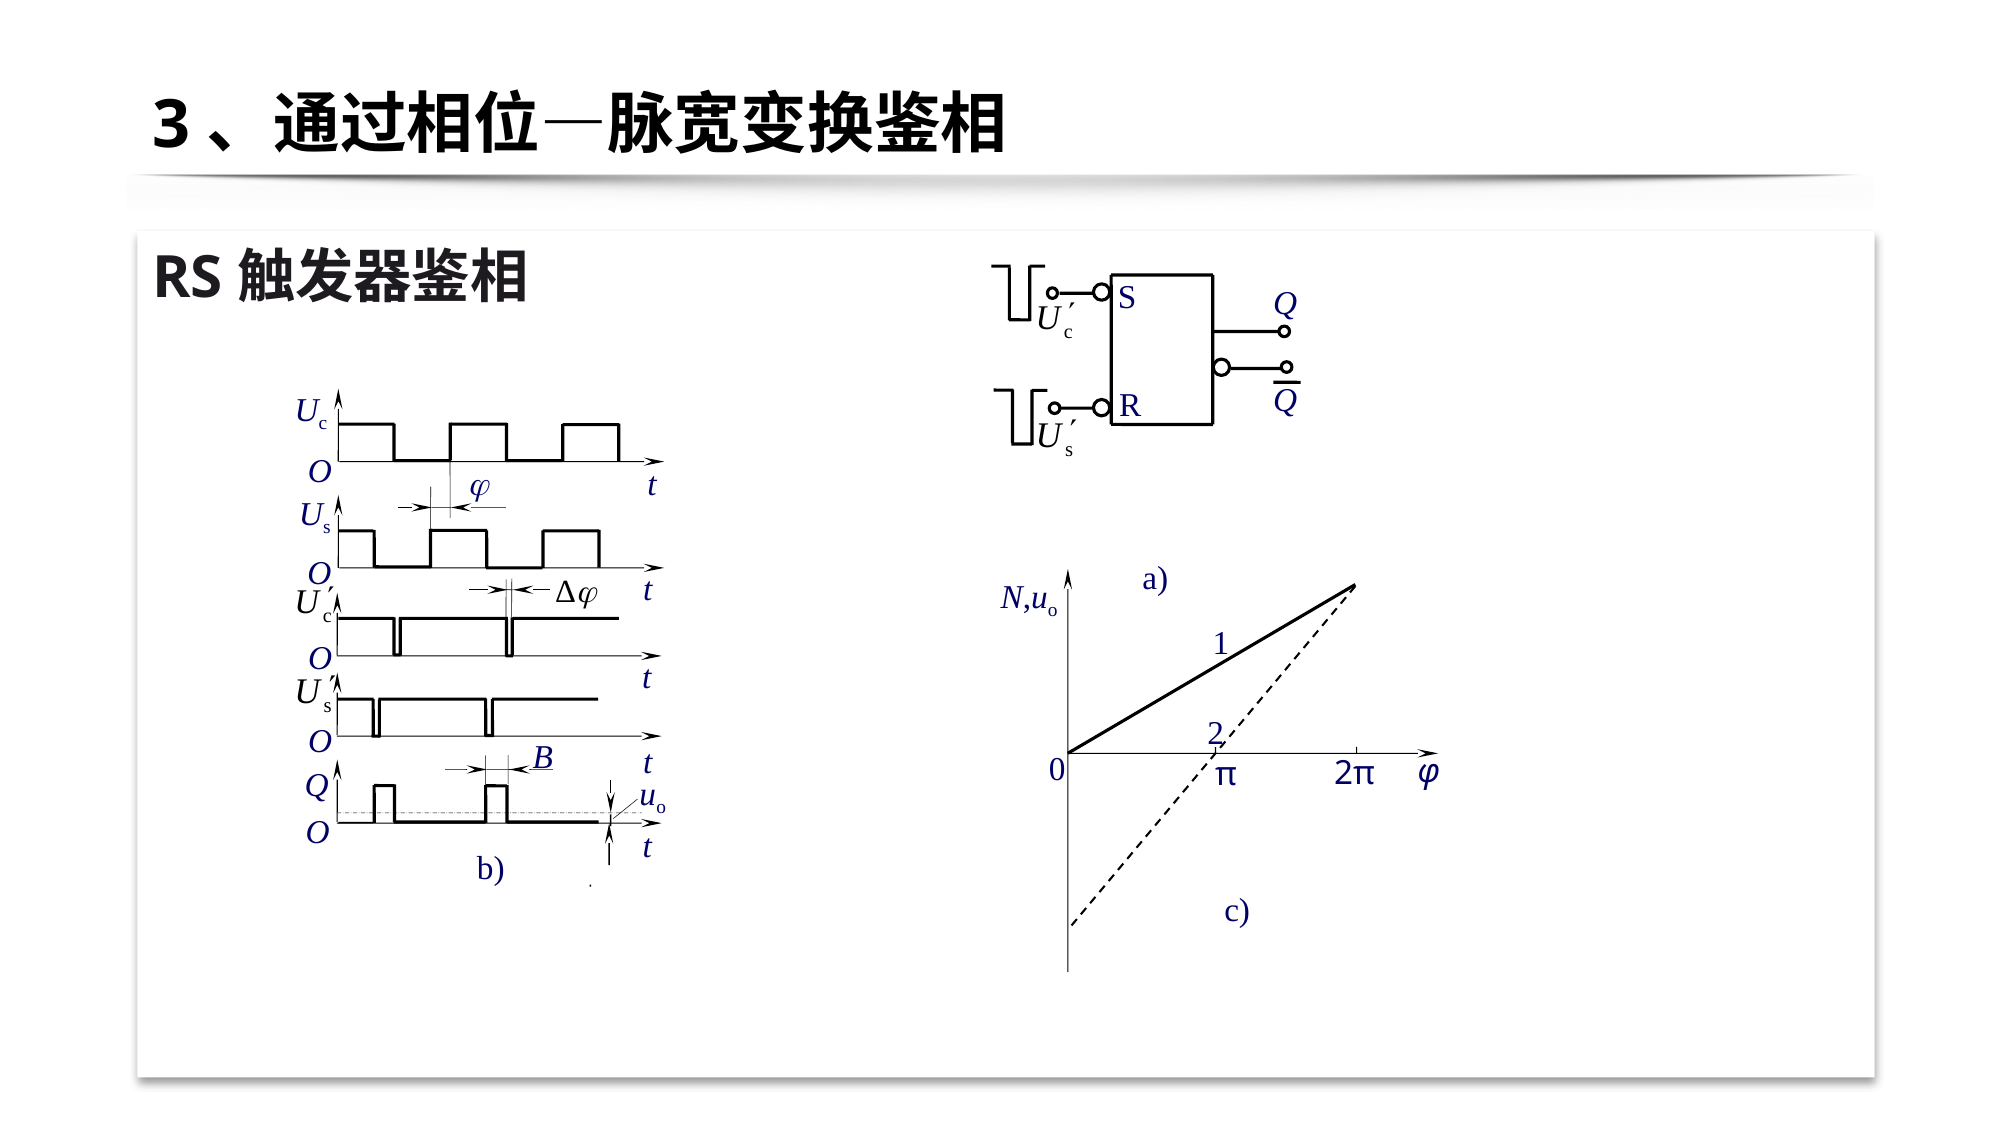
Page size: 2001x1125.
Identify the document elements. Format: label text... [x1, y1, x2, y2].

title 3、通过相位—脉宽变换鉴相 [137, 77, 1863, 175]
list RS触发器鉴相 [137, 196, 1863, 1014]
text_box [279, 380, 702, 910]
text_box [991, 265, 1343, 466]
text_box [985, 549, 1477, 973]
picture [127, 175, 1874, 211]
